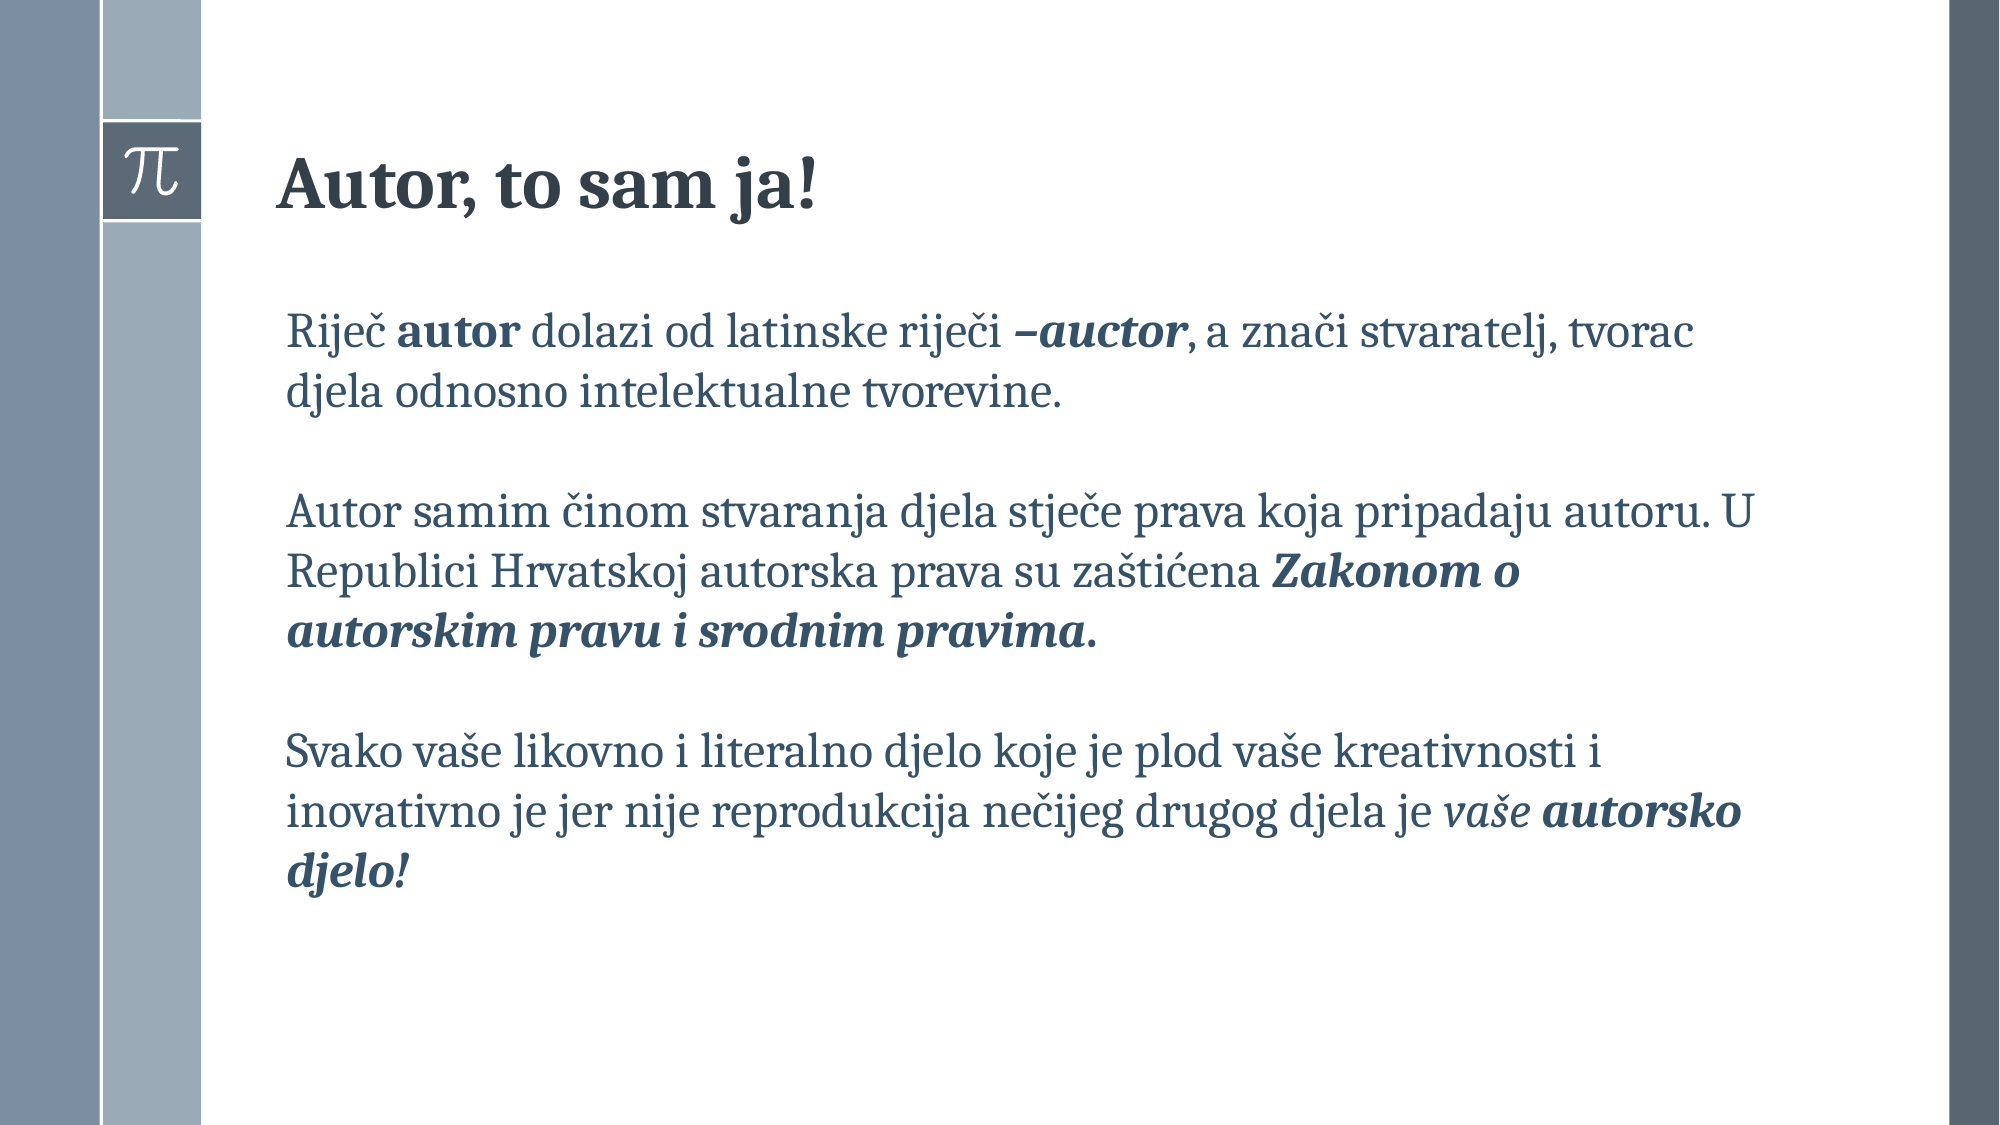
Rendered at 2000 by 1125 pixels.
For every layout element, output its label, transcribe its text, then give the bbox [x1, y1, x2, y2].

text_box Riječ autor dolazi od latinske riječi –auctor, a znači stvaratelj, tvorac djela odnosno intelektualne tvorevine. Autor samim činom stvaranja djela stječe prava koja pripadaju autoru. U Republici Hrvatskoj autorska prava su zaštićena Zakonom o autorskim pravu i srodnim pravima. Svako vaše likovno i literalno djelo koje je plod vaše kreativnosti i inovativno je jer nije reprodukcija nečijeg drugog djela je vaše autorsko djelo! [271, 290, 1772, 906]
text_box Autor, to sam ja! [261, 29, 1866, 233]
